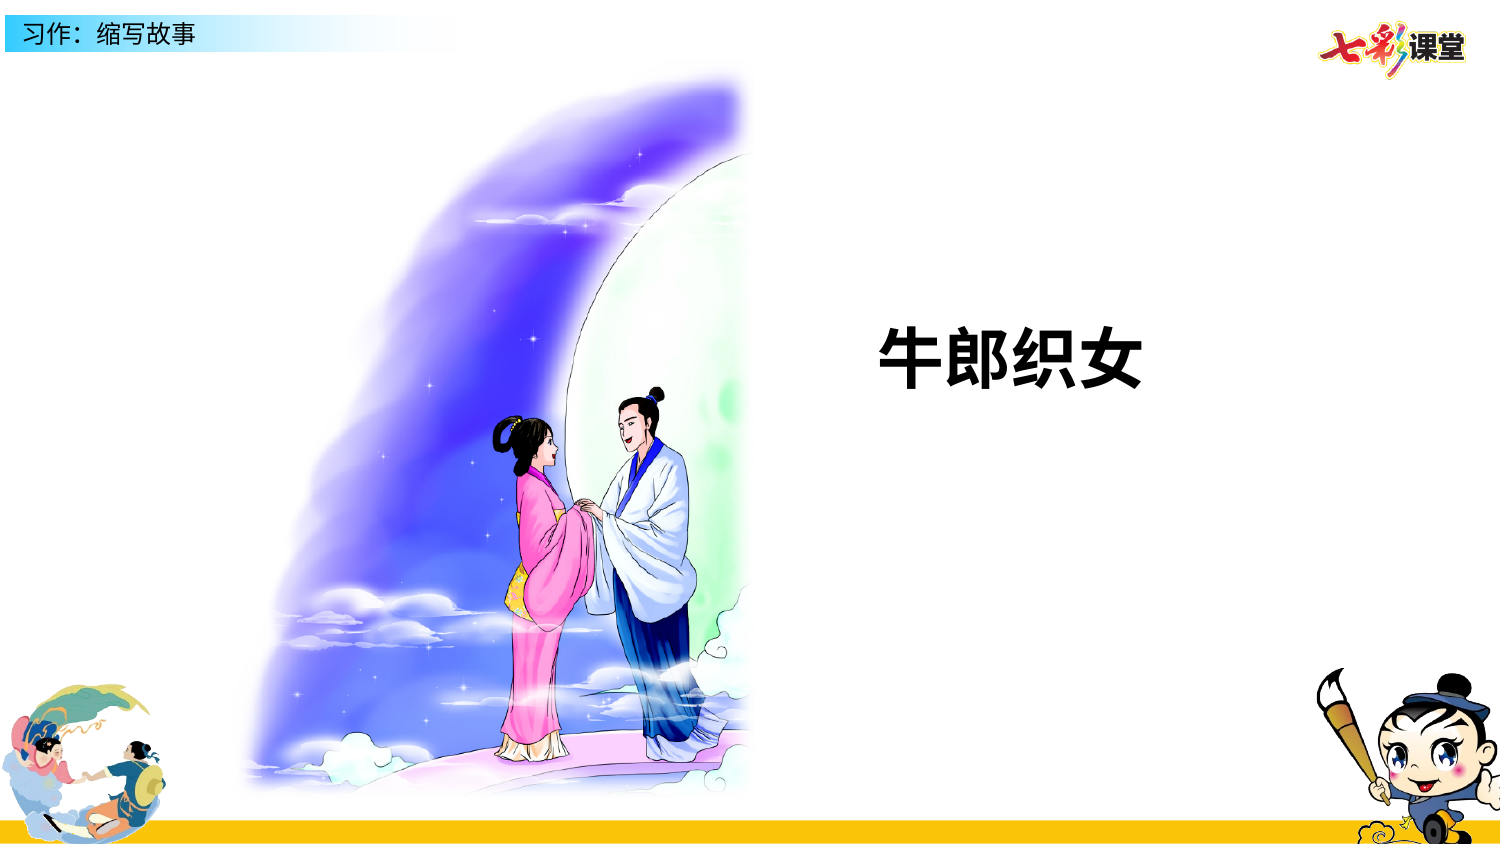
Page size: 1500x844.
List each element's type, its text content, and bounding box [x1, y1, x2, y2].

picture [1316, 668, 1500, 844]
picture [0, 667, 187, 844]
picture [231, 60, 755, 800]
picture [1316, 20, 1468, 80]
text_box 牛郎织女 [767, 309, 1256, 404]
